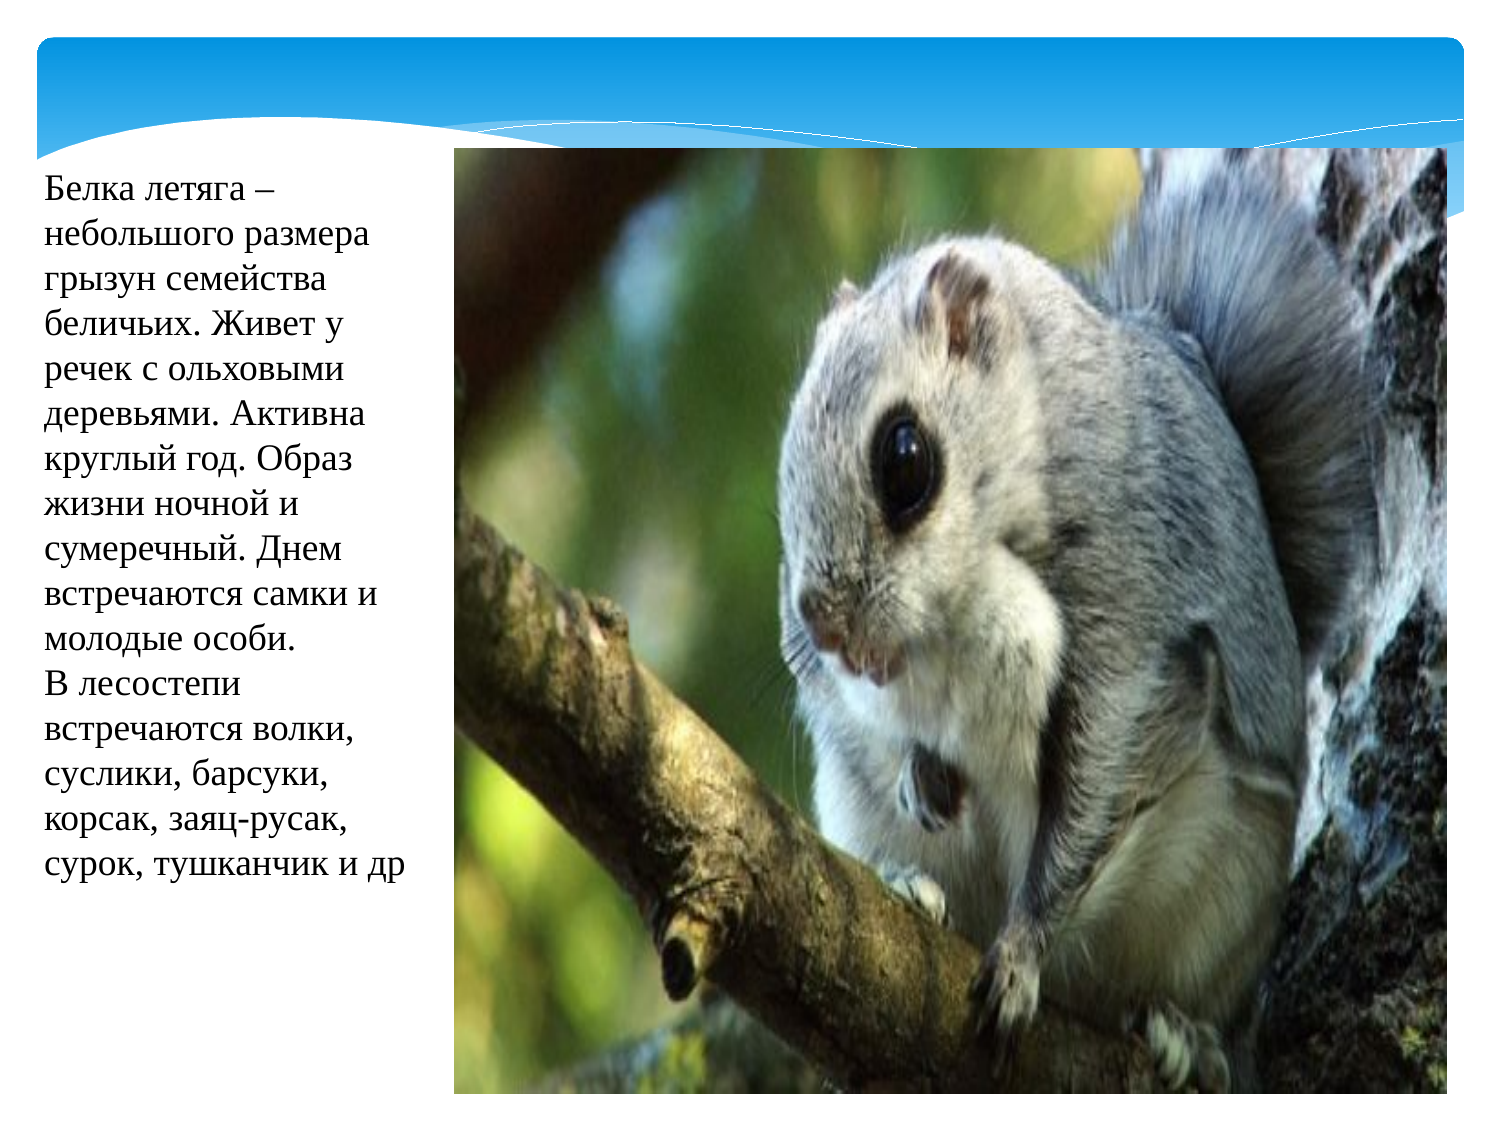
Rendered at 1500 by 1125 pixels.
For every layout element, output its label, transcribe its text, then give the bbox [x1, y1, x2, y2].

text_box Белка летяга – небольшого размера грызун семейства беличьих. Живет у речек с ольховыми деревьями. Активна круглый год. Образ жизни ночной и сумеречный. Днем встречаются самки и молодые особи. В лесостепи встречаются волки, суслики, барсуки, корсак, заяц-русак, сурок, тушканчик и др [29, 155, 448, 891]
picture [454, 148, 1448, 1095]
